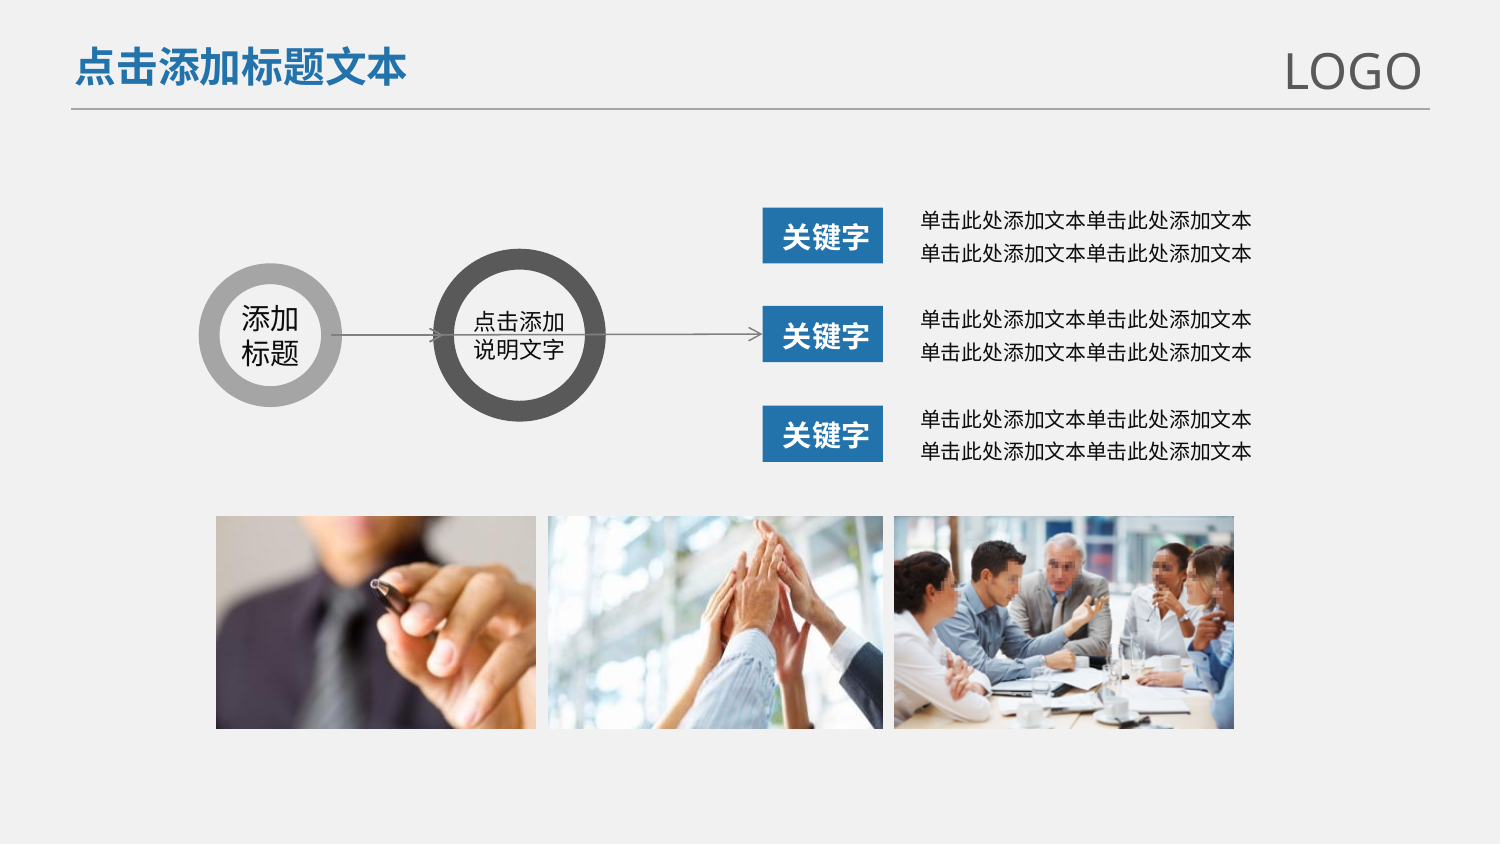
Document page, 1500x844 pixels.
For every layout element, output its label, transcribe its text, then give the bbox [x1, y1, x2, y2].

picture [893, 516, 1234, 730]
text_box 点击添加标题文本 [59, 33, 424, 99]
text_box 单击此处添加文本单击此处添加文本 单击此处添加文本单击此处添加文本 [909, 195, 1282, 271]
text_box LOGO [1268, 31, 1439, 107]
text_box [602, 232, 763, 432]
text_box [767, 305, 890, 363]
text_box 点击添加说明文字 [443, 336, 596, 412]
picture [216, 516, 536, 730]
text_box 点击添加说明文字 [443, 259, 596, 334]
text_box 单击此处添加文本单击此处添加文本 单击此处添加文本单击此处添加文本 [909, 393, 1282, 469]
text_box 单击此处添加文本单击此处添加文本 单击此处添加文本单击此处添加文本 [909, 294, 1282, 370]
text_box 添加标题 [209, 273, 332, 397]
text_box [762, 207, 890, 264]
picture [548, 516, 884, 730]
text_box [762, 405, 890, 463]
